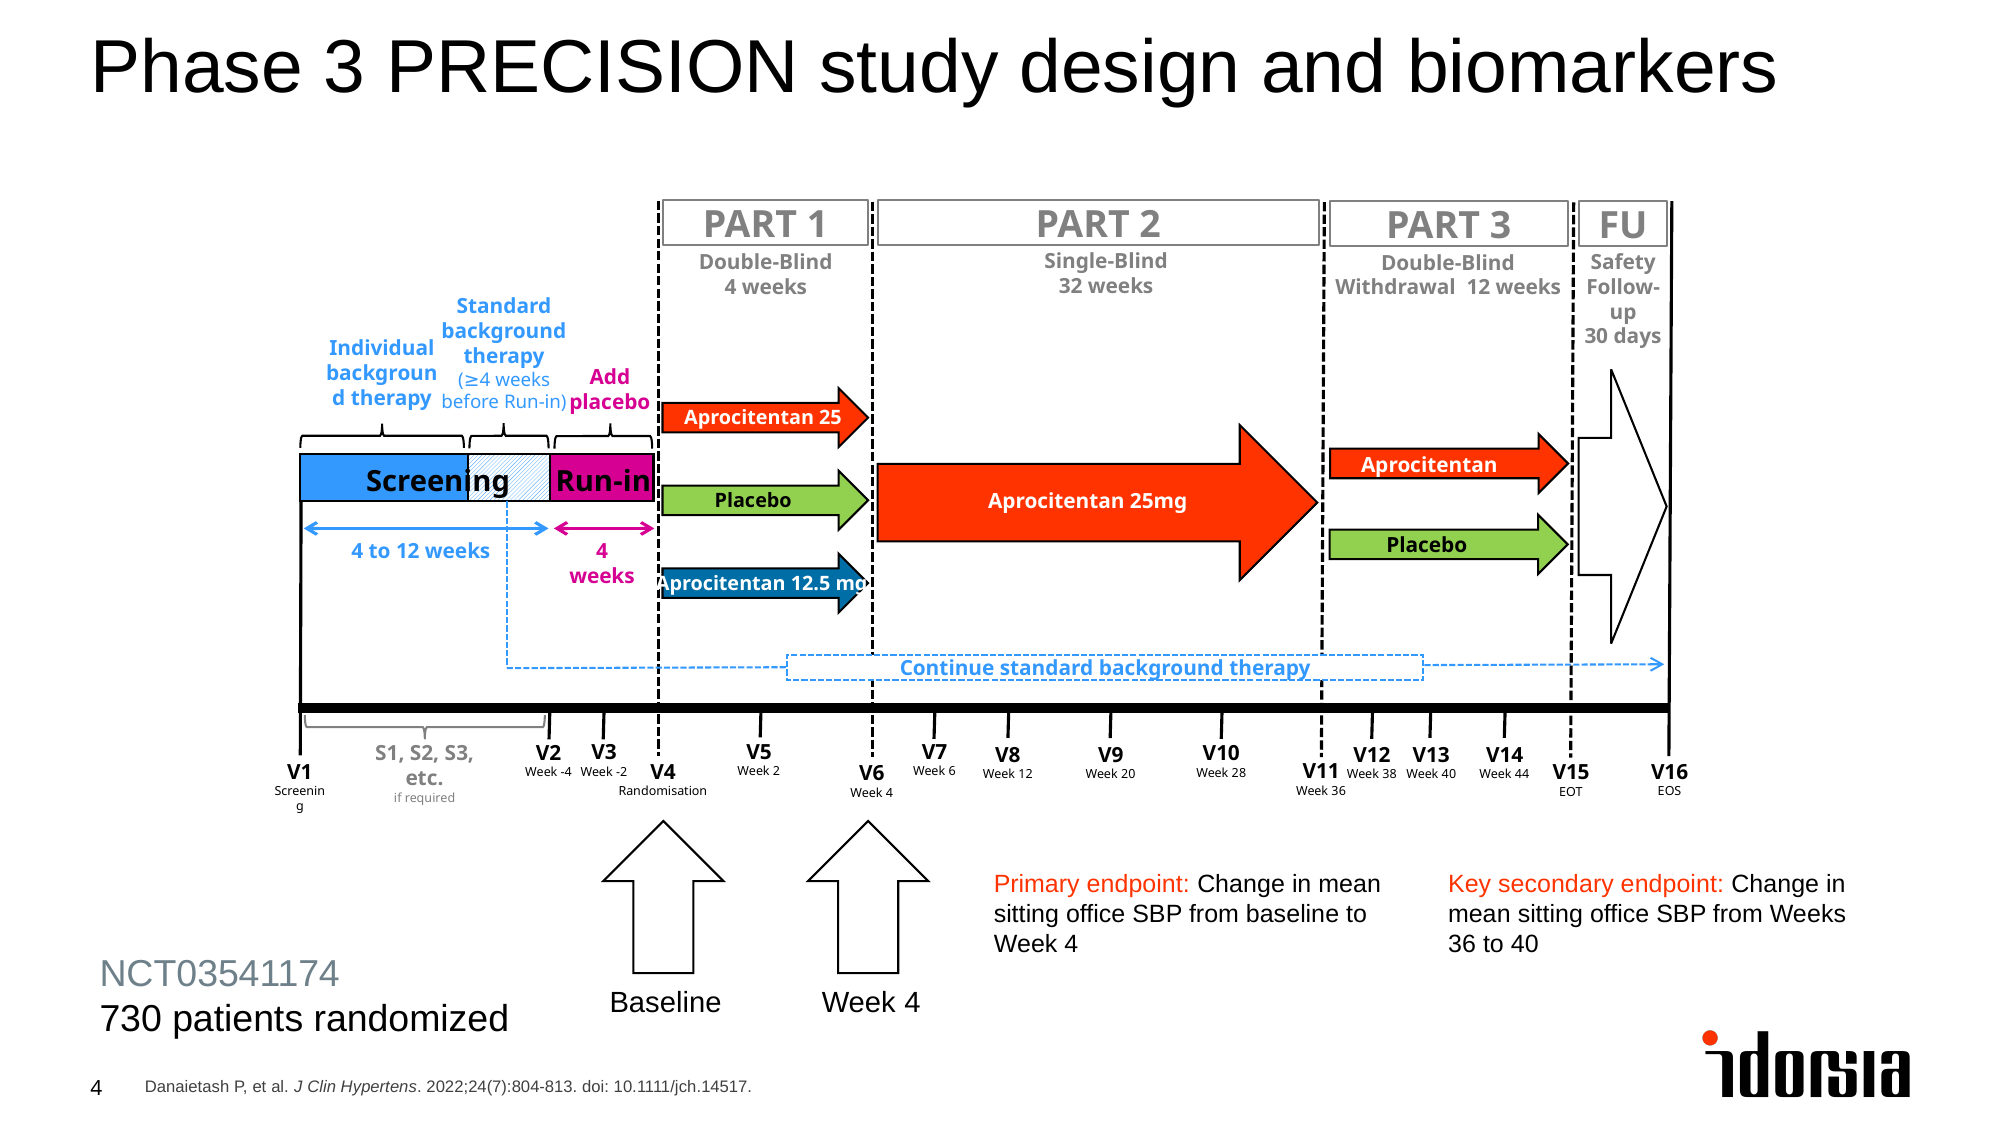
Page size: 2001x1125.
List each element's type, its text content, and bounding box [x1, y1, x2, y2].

text_box Key secondary endpoint: Change in mean sitting office SBP from Weeks 36 to 40 [1448, 867, 1878, 1035]
text_box Danaietash P, et al. J Clin Hypertens. 2022;24(7):804-813. doi: 10.1111/jch.14517. [130, 1068, 1631, 1103]
slide_number 4 [90, 1074, 150, 1104]
text_box Baseline [609, 983, 723, 1019]
text_box NCT03541174 730 patients randomized [84, 941, 562, 1047]
picture [1677, 1026, 1938, 1108]
text_box Week 4 [821, 983, 921, 1019]
text_box Primary endpoint: Change in mean sitting office SBP from baseline to Week 4 [993, 867, 1401, 1035]
text_box [600, 819, 726, 975]
text_box [805, 819, 931, 975]
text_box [271, 199, 1709, 800]
title Phase 3 PRECISION study design and biomarkers [90, 27, 1910, 119]
